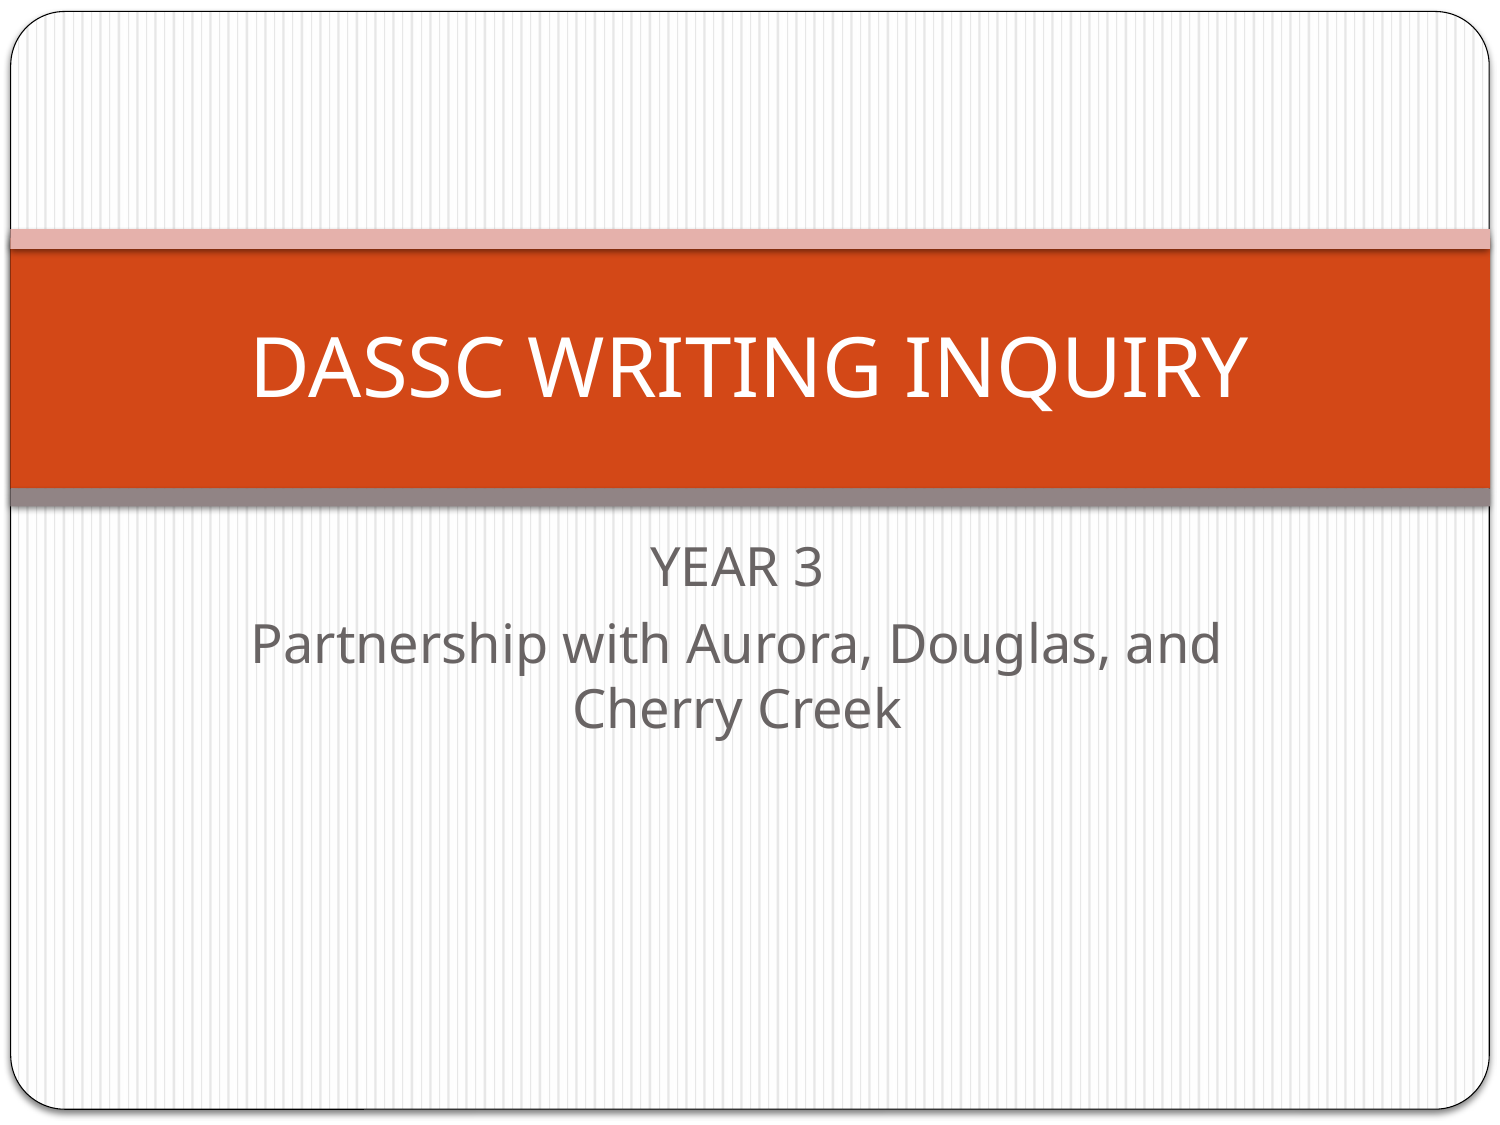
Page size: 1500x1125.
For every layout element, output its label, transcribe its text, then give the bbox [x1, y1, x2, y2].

title DASSC WRITING INQUIRY [75, 247, 1425, 489]
subtitle YEAR 3 Partnership with Aurora, Douglas, and Cherry Creek [212, 525, 1263, 788]
